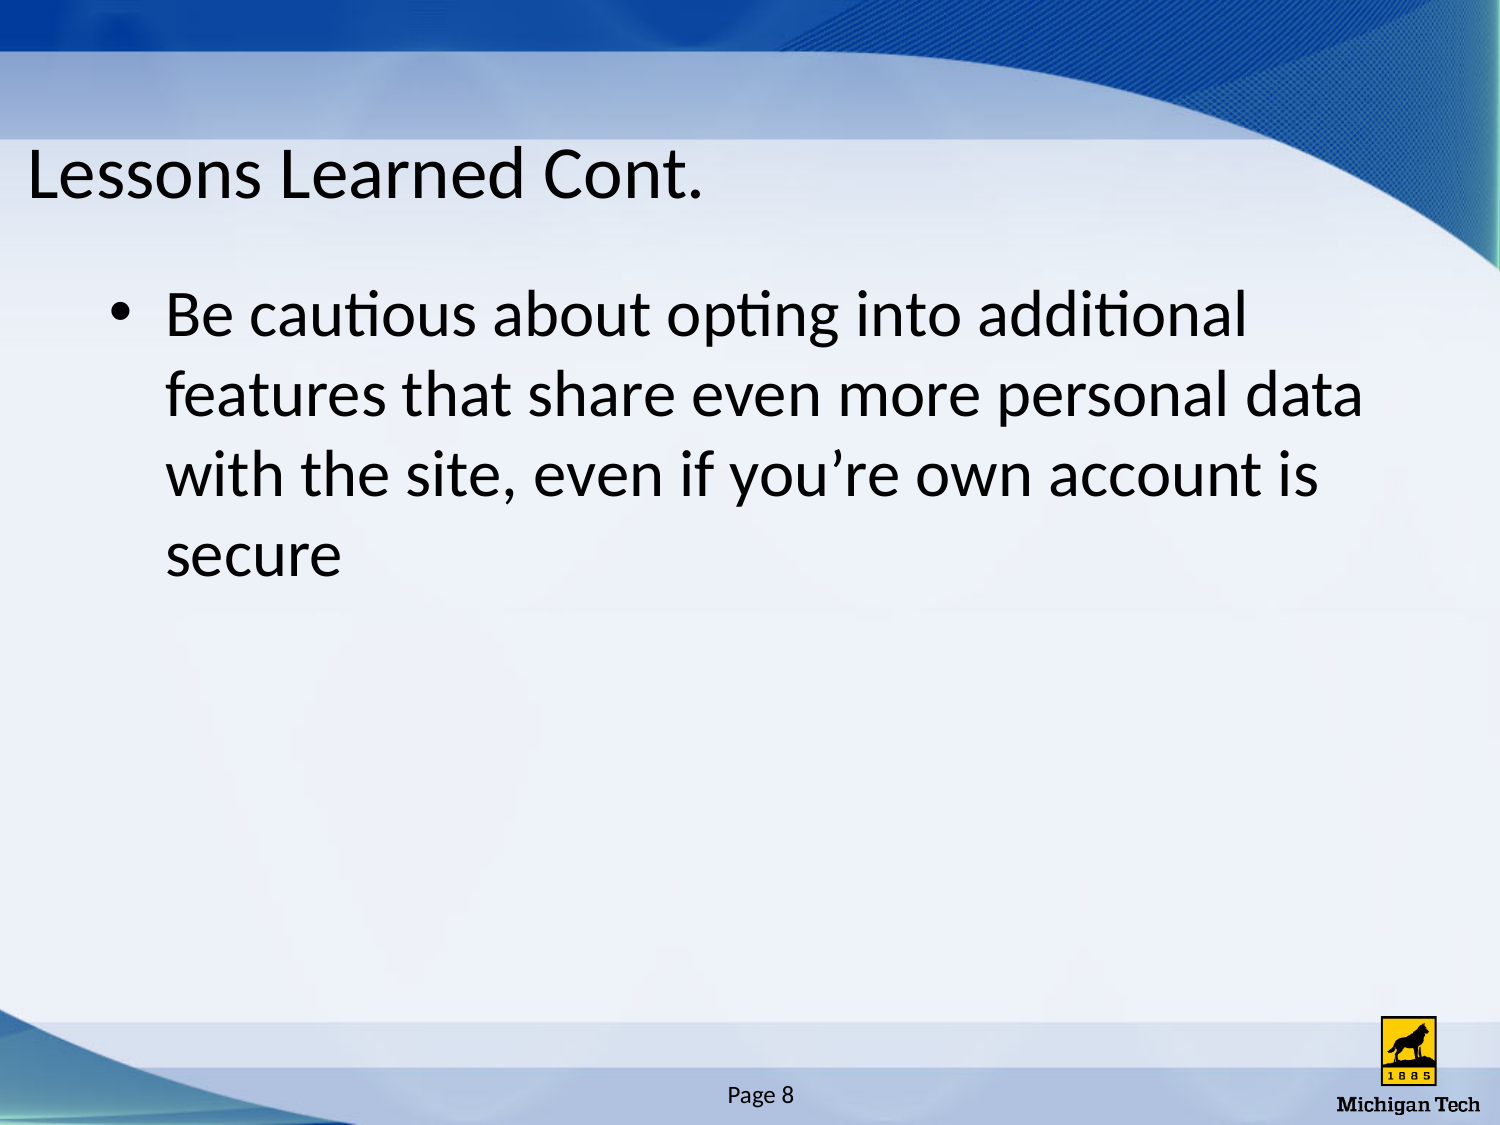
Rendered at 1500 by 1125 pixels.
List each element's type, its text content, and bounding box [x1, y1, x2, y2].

list Be cautious about opting into additional features that share even more personal data with the site, even if you’re own account is secure [75, 262, 1425, 1063]
title Lessons Learned Cont. [12, 75, 1263, 263]
picture [0, 0, 1500, 1125]
